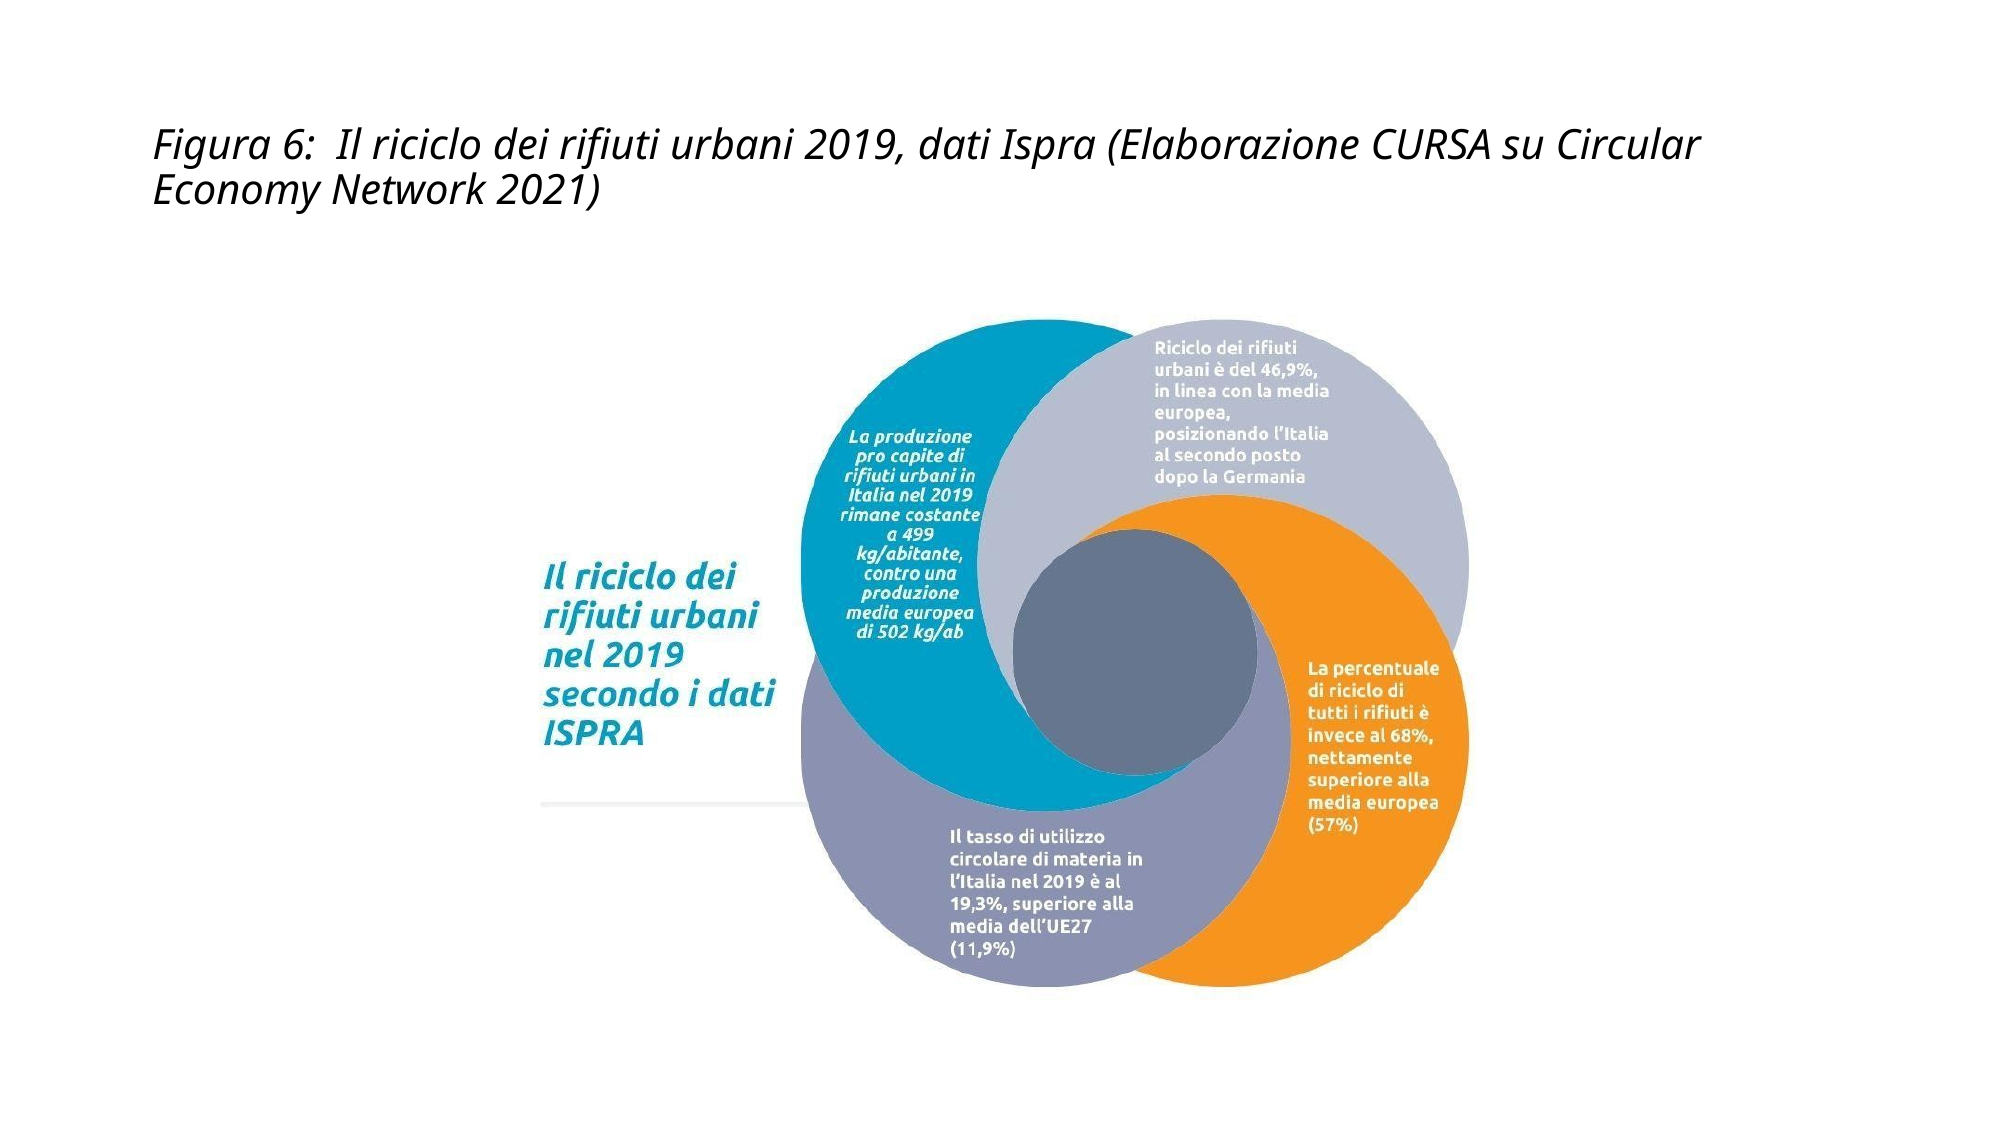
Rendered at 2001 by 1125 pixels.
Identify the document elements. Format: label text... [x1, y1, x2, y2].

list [524, 299, 1476, 1014]
title Figura 6: Il riciclo dei rifiuti urbani 2019, dati Ispra (Elaborazione CURSA su Circular Economy Network 2021) [137, 59, 1863, 278]
